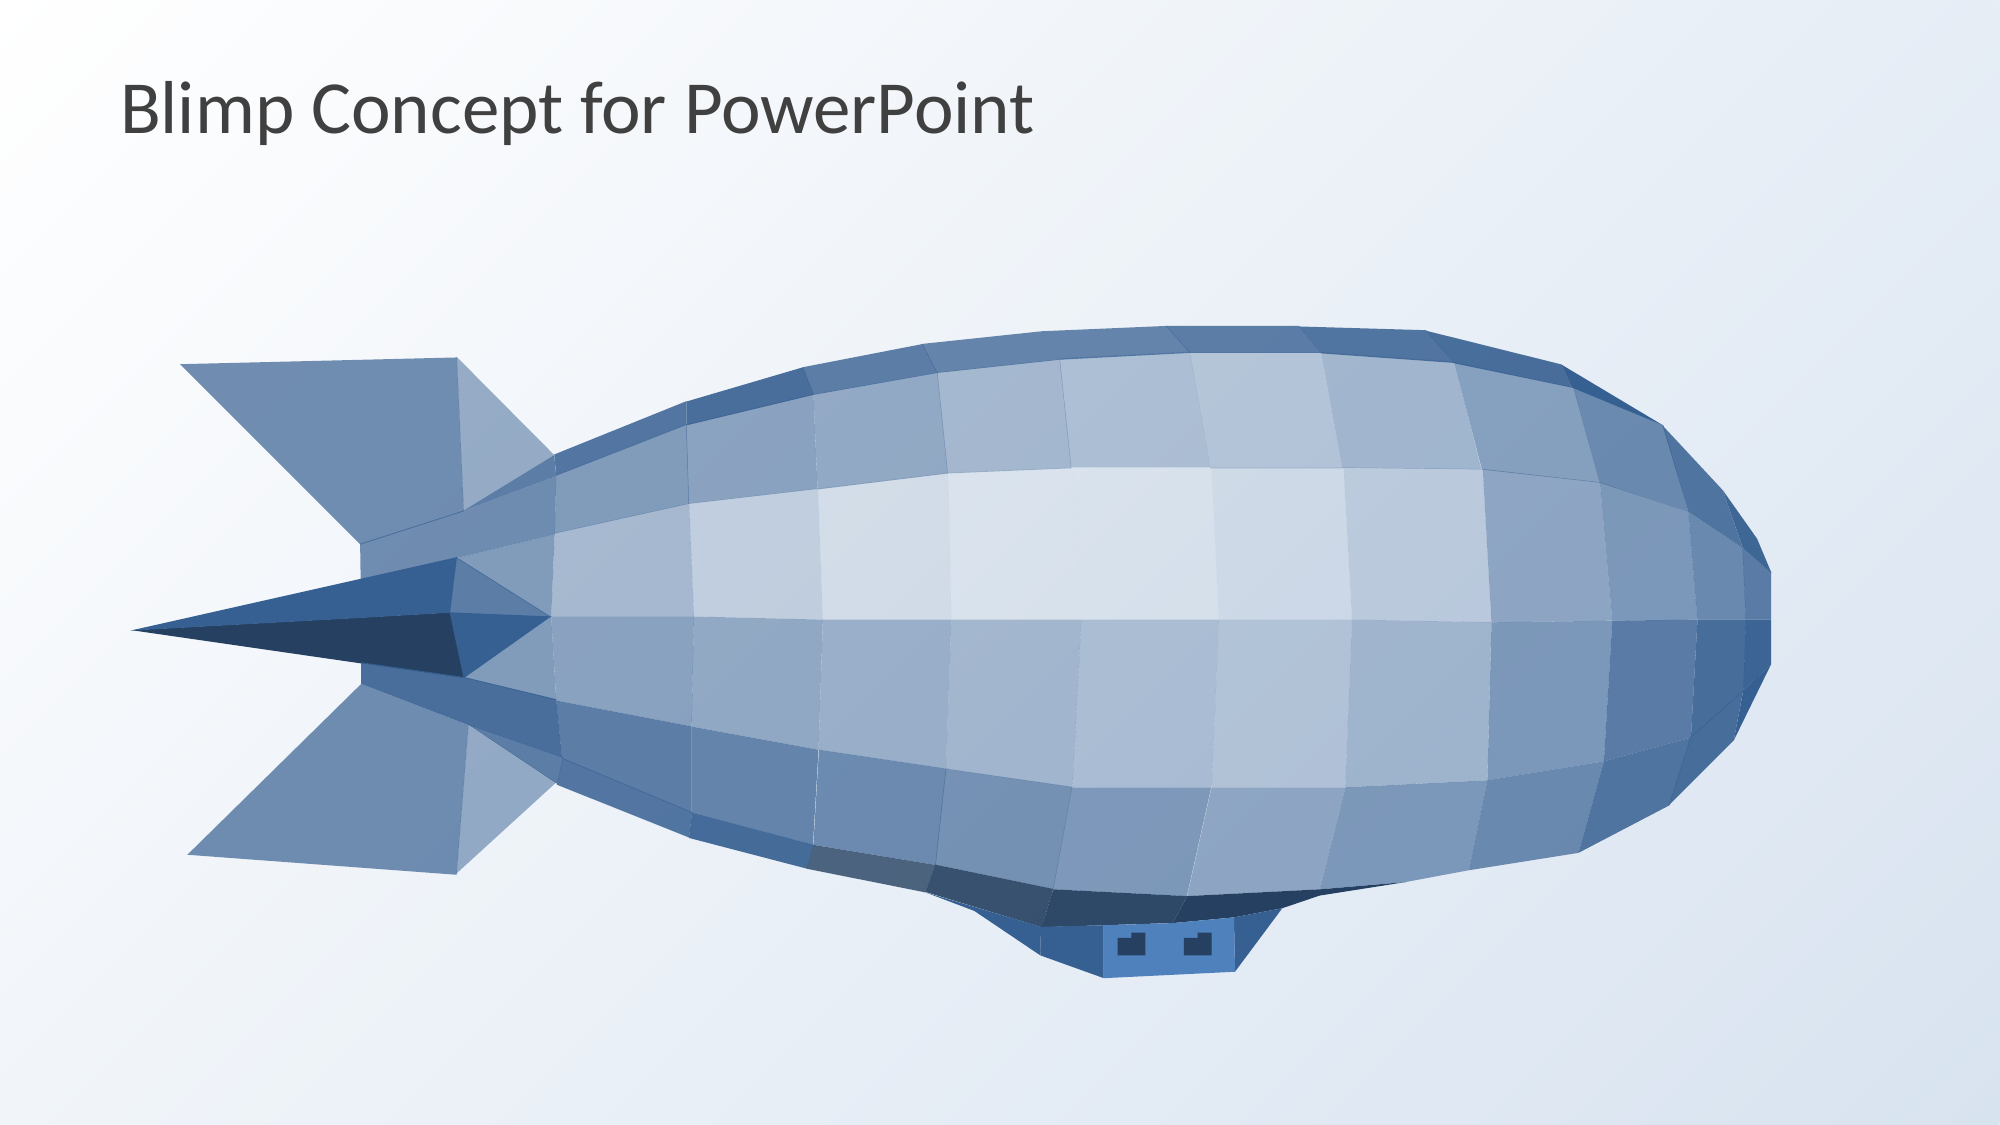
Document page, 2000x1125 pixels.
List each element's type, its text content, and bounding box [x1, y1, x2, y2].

title Blimp Concept for PowerPoint [99, 45, 1900, 162]
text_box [130, 325, 1772, 979]
